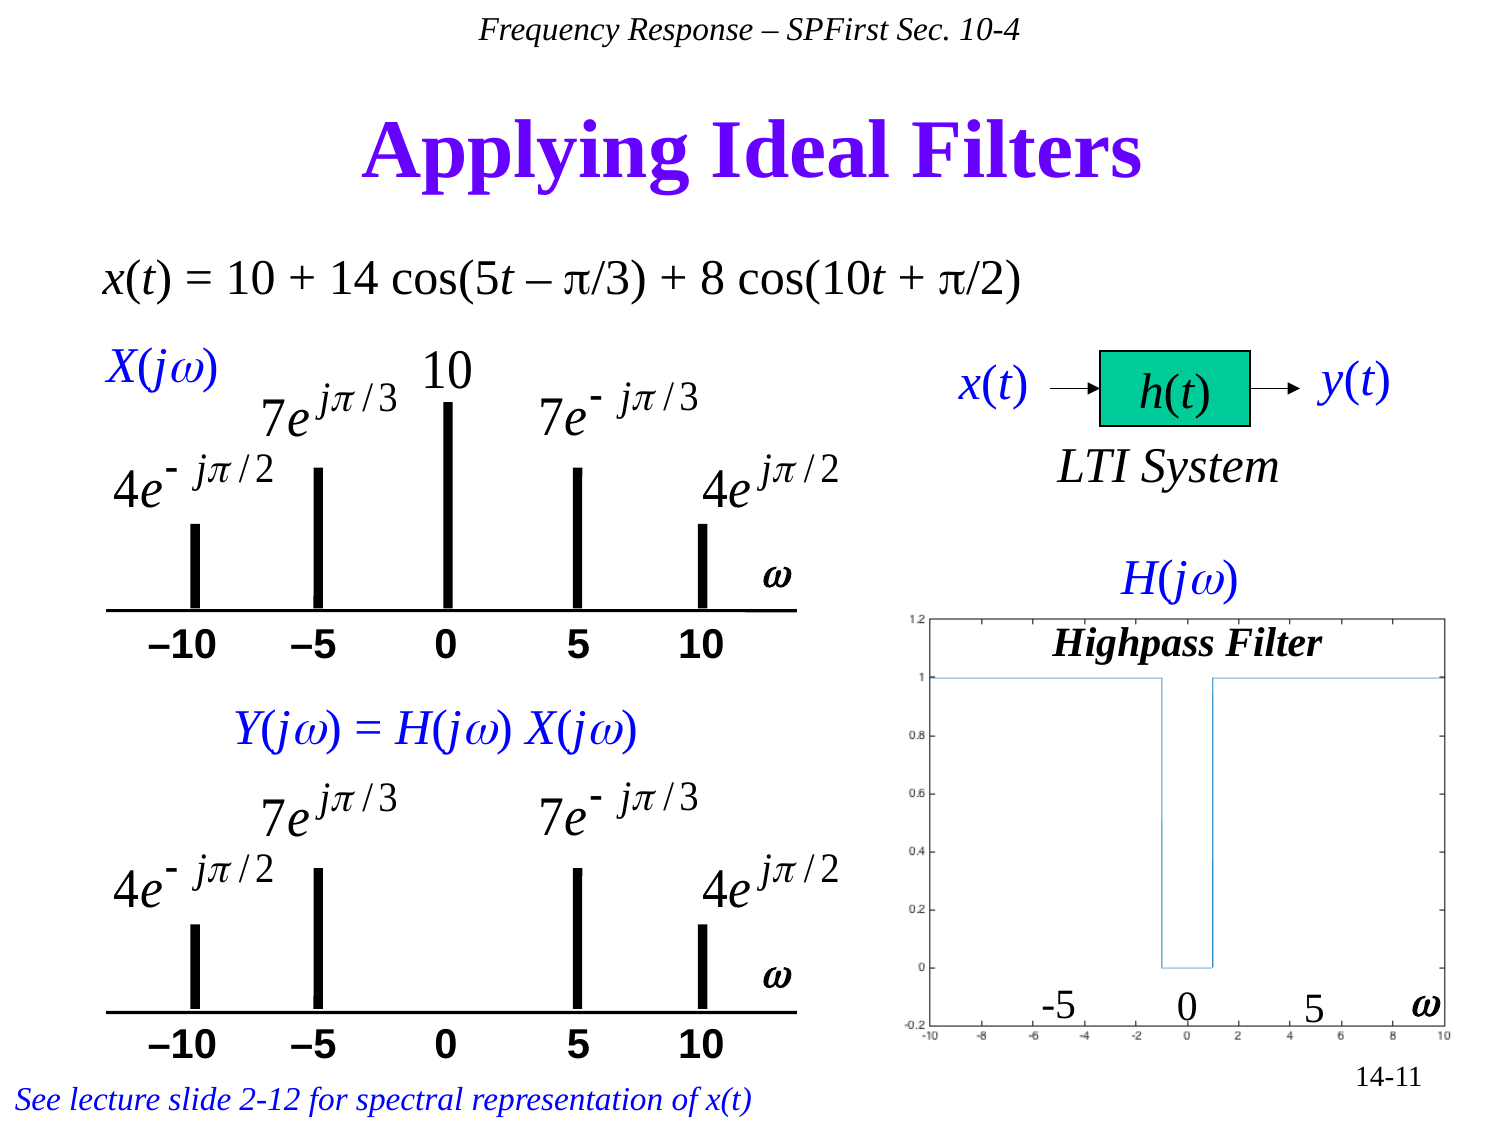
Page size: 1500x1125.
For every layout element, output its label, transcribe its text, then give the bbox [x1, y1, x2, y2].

slide_number 14-11 [1124, 1059, 1438, 1125]
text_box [904, 598, 1463, 1051]
title Applying Ideal Filters [8, 55, 1497, 238]
text_box x(t) = 10 + 14 cos(5t – p/3) + 8 cos(10t + p/2) [12, 237, 1194, 325]
text_box LTI System [949, 434, 1313, 513]
text_box X(jw) [87, 324, 238, 400]
text_box Y(jw) = H(jw) X(jw) [45, 687, 838, 763]
text_box H(jw) [922, 537, 1438, 596]
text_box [105, 337, 851, 675]
text_box Frequency Response – SPFirst Sec. 10-4 [0, 0, 1500, 55]
text_box See lecture slide 2-12 for spectral representation of x(t) [0, 1069, 813, 1125]
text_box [949, 337, 1401, 427]
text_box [105, 765, 851, 1076]
